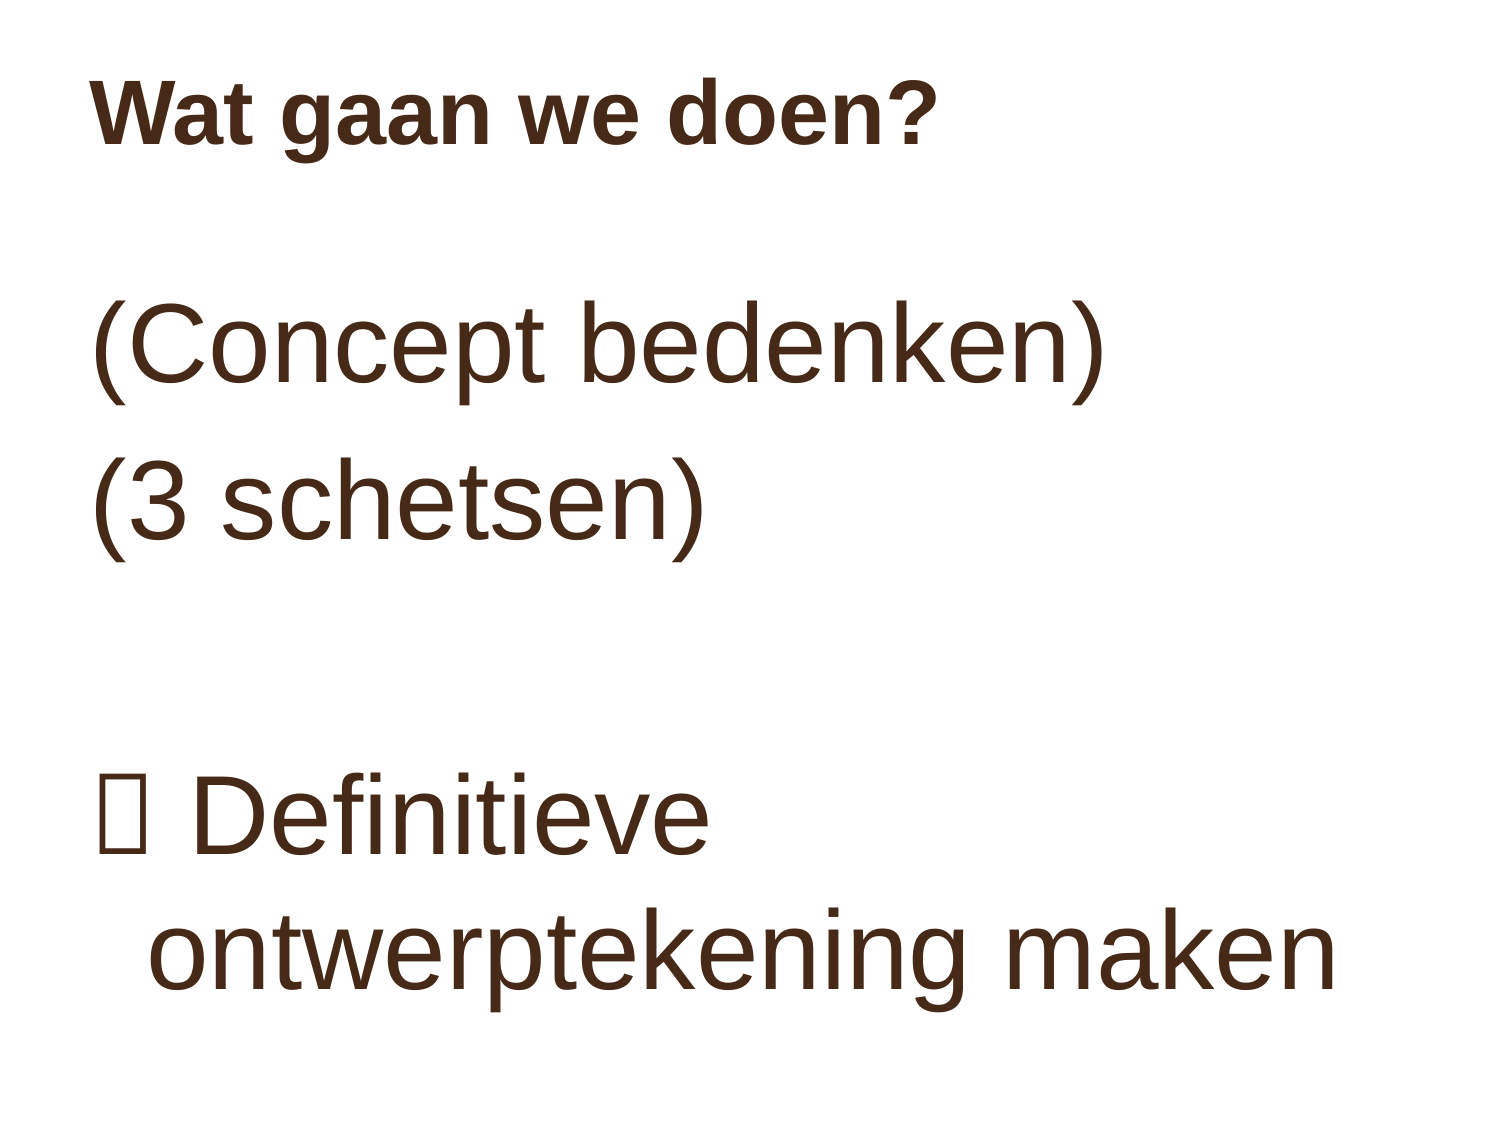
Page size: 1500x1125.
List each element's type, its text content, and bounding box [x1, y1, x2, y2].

title Wat gaan we doen? [75, 45, 1425, 233]
list (Concept bedenken) (3 schetsen)  Definitieve ontwerptekening maken [75, 262, 1425, 1005]
